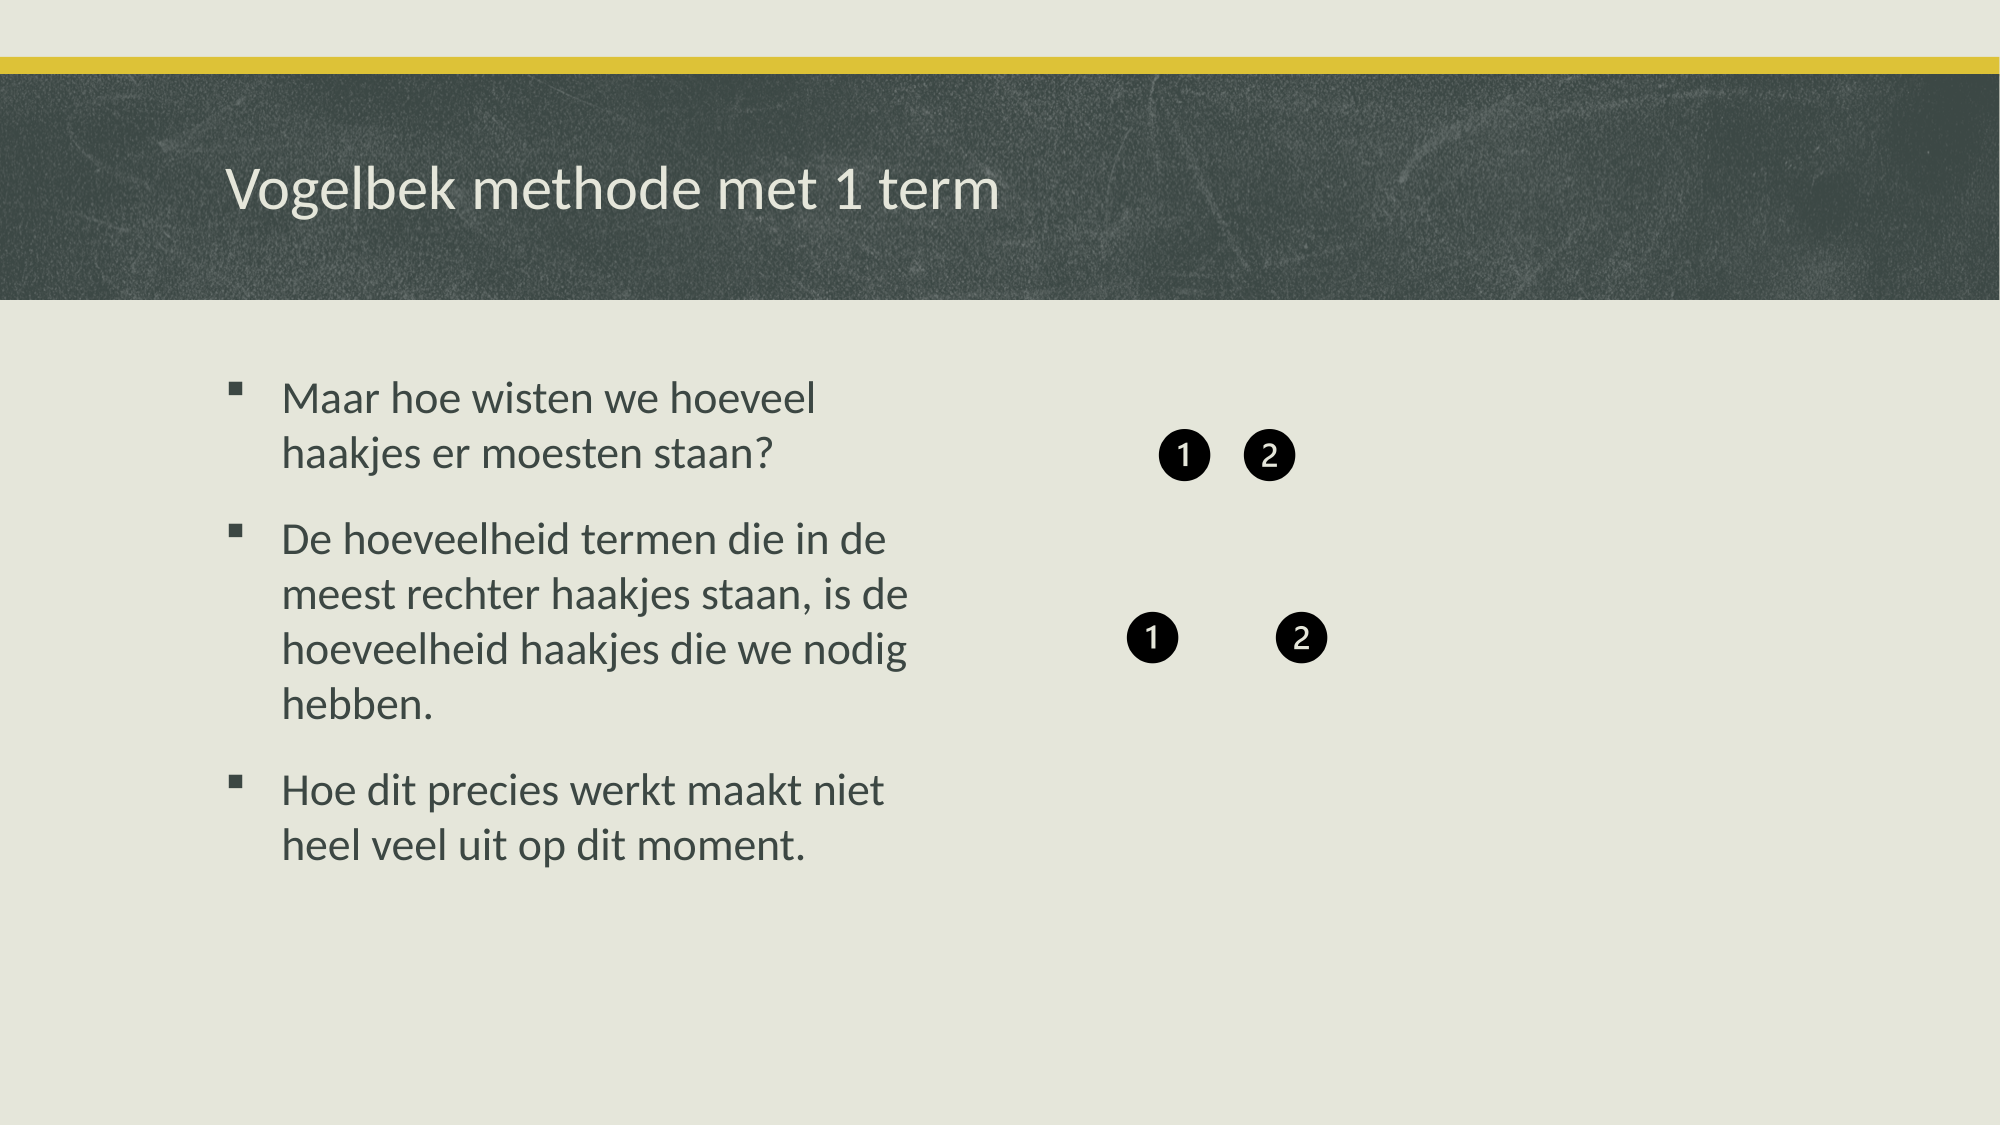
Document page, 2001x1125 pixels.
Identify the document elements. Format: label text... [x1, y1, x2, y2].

list Maar hoe wisten we hoeveel haakjes er moesten staan? De hoeveelheid termen die in de meest rechter haakjes staan, is de hoeveelheid haakjes die we nodig hebben. Hoe dit precies werkt maakt niet heel veel uit op dit moment. [210, 360, 947, 1014]
picture [1269, 605, 1334, 670]
picture [0, 74, 2000, 300]
picture [1237, 422, 1302, 488]
title Vogelbek methode met 1 term [210, 76, 1790, 300]
picture [1120, 605, 1185, 670]
picture [1152, 422, 1217, 488]
